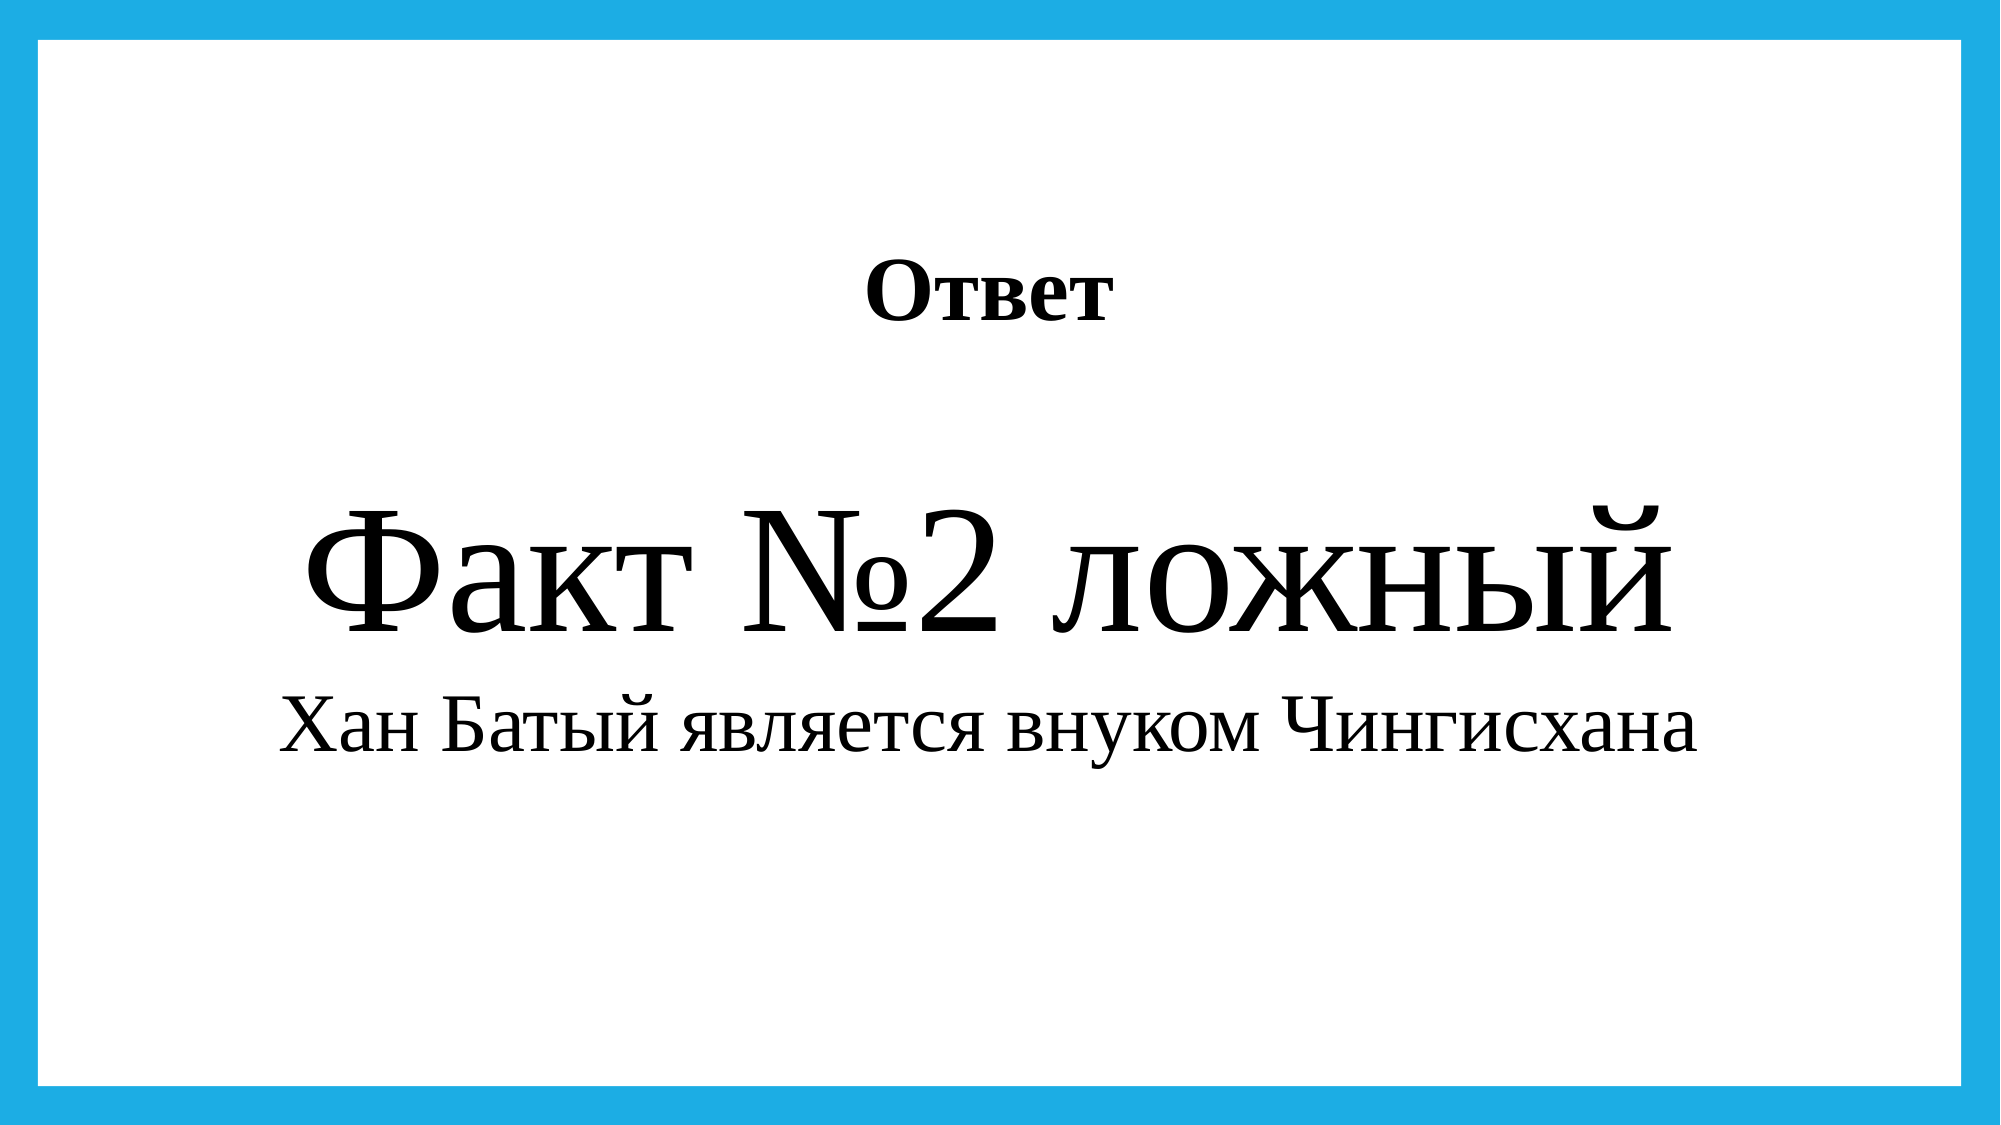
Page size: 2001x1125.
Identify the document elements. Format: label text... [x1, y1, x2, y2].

text_box Ответ Факт №2 ложный Хан Батый является внуком Чингисхана [166, 221, 1812, 776]
